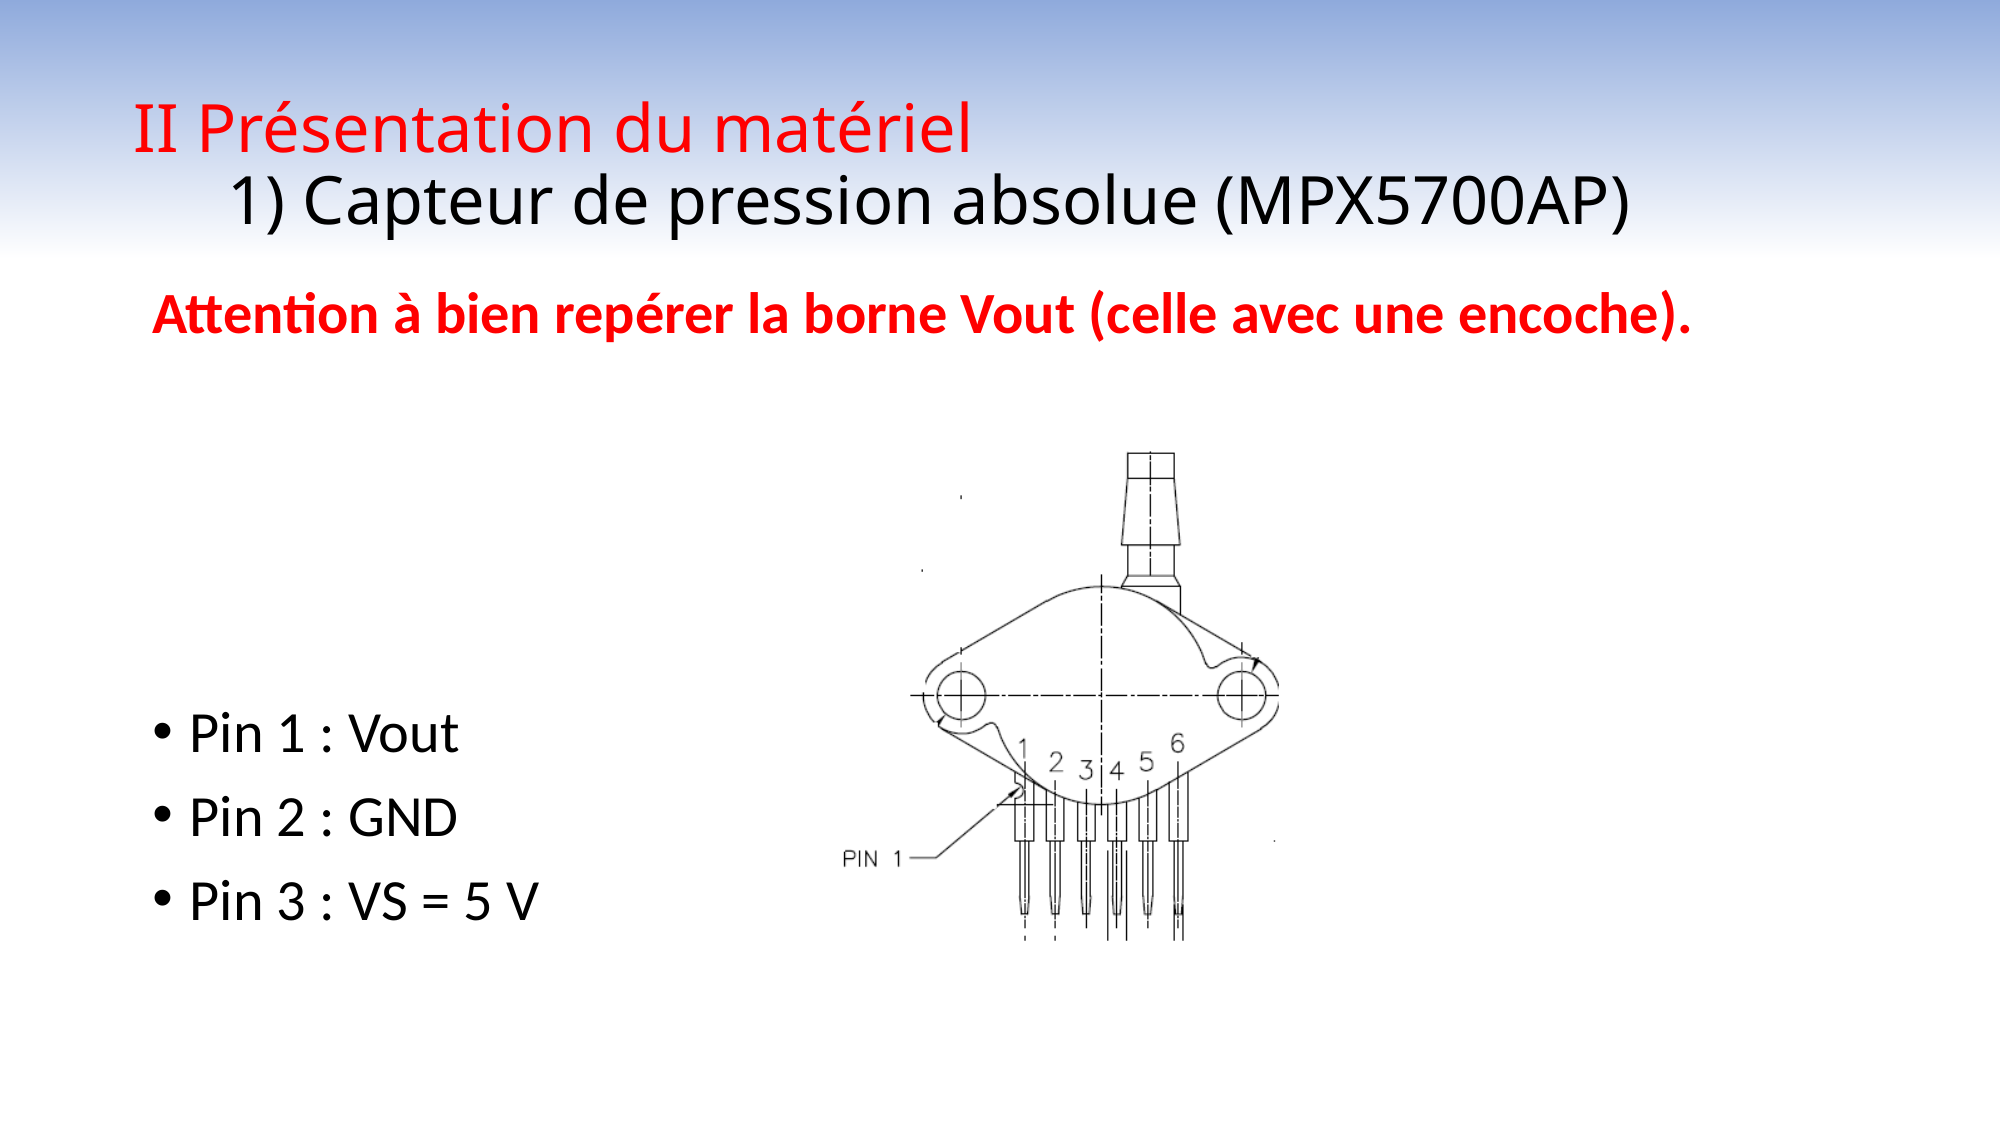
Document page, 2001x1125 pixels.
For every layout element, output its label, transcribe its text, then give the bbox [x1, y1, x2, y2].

list Attention à bien repérer la borne Vout (celle avec une encoche). Pin 1 : Vout Pin 2 : GND Pin 3 : VS = 5 V [137, 275, 1863, 1065]
picture [834, 449, 1289, 961]
title II Présentation du matériel 1) Capteur de pression absolue (MPX5700AP) [118, 58, 1844, 276]
